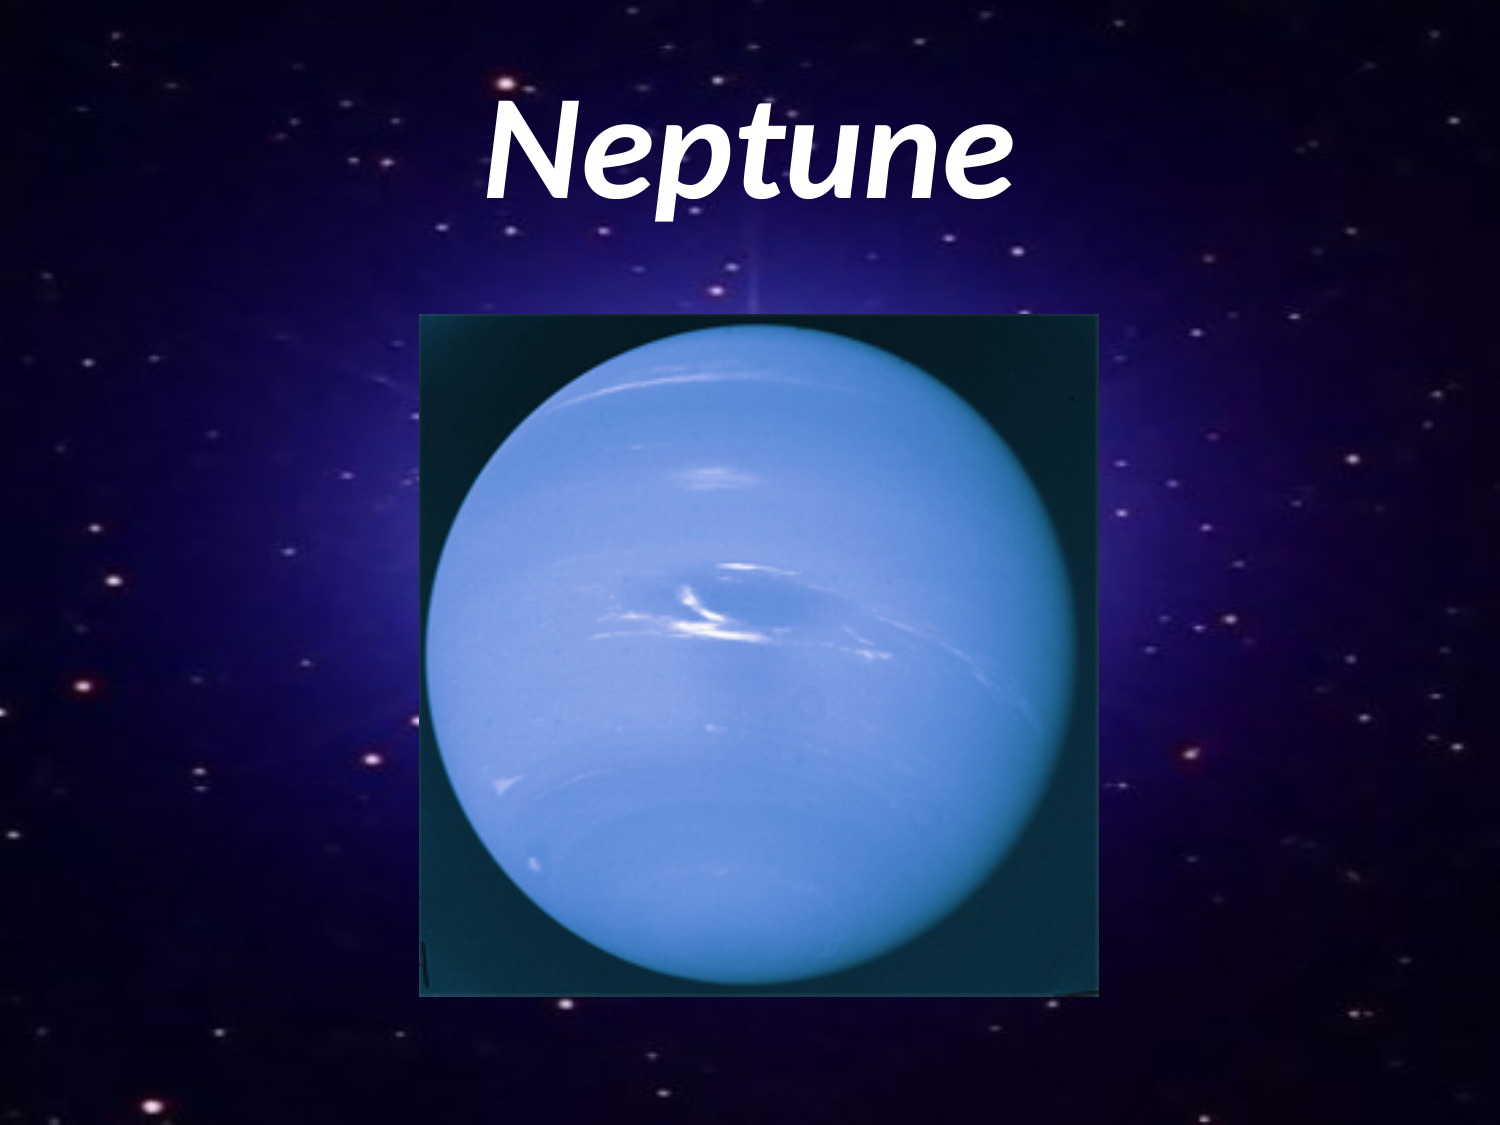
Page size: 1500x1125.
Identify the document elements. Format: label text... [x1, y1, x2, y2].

title Neptune [75, 45, 1425, 233]
picture [0, 0, 1500, 1125]
